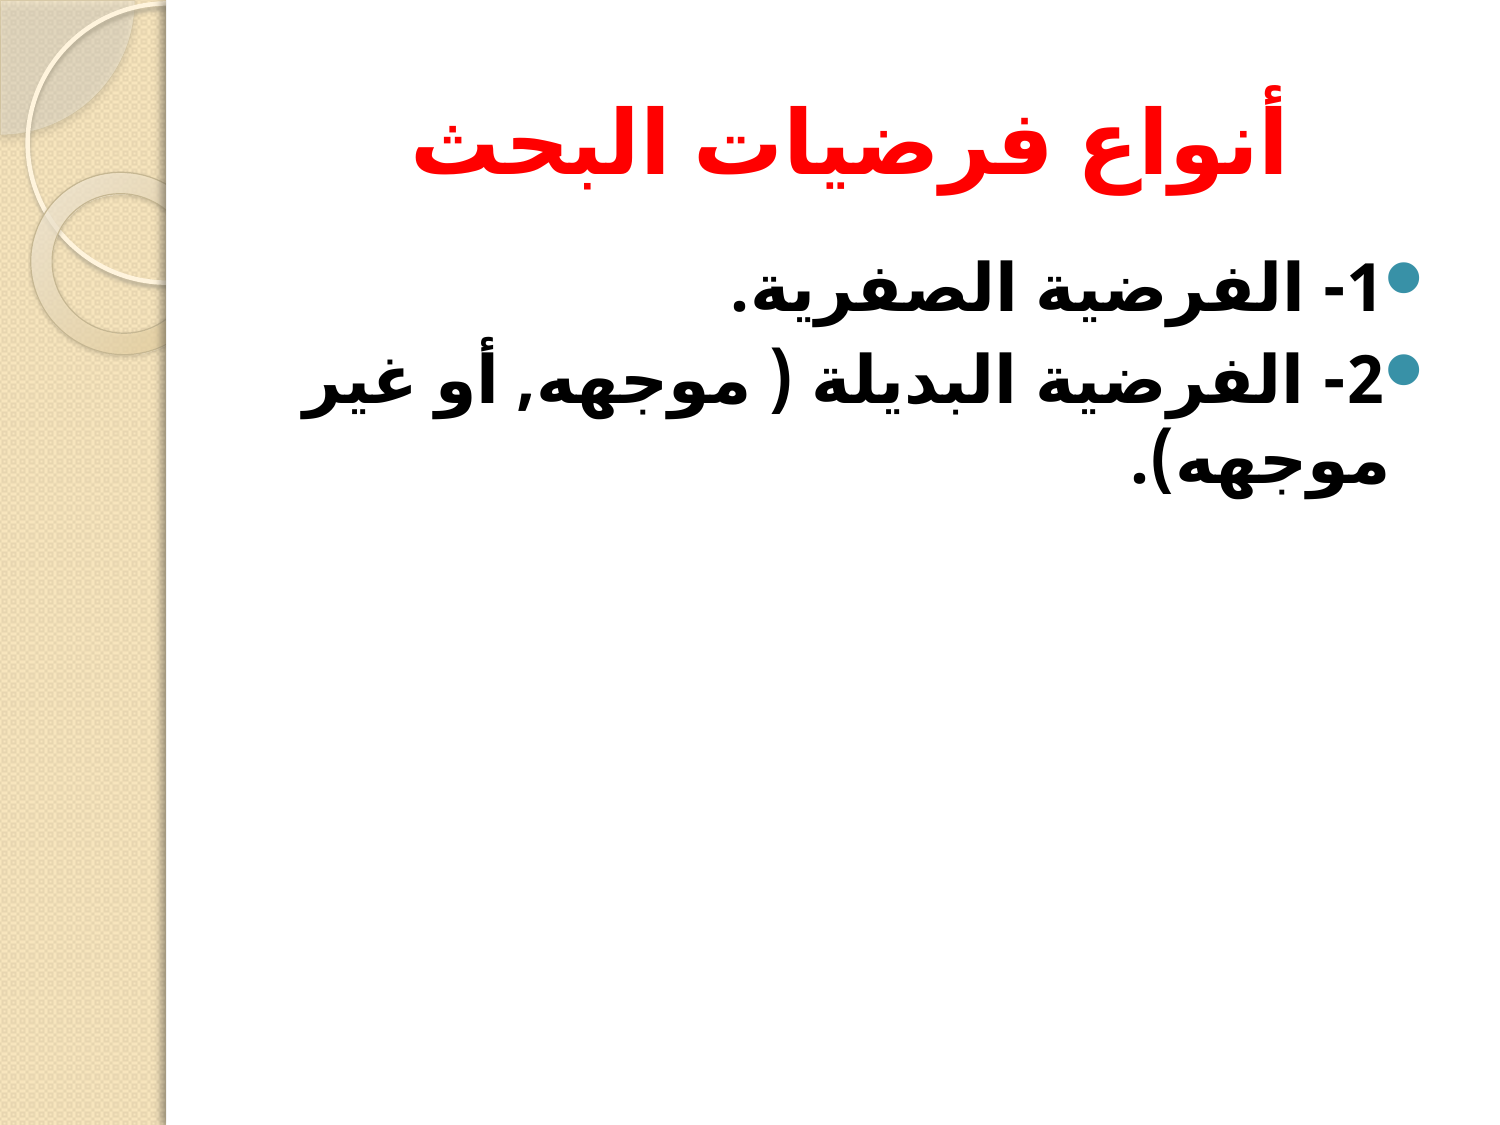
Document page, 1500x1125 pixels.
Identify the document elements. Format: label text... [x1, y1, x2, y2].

title أنواع فرضيات البحث [235, 45, 1466, 233]
list 1- الفرضية الصفرية. 2- الفرضية البديلة ( موجهه, أو غير موجهه). [235, 237, 1466, 1025]
